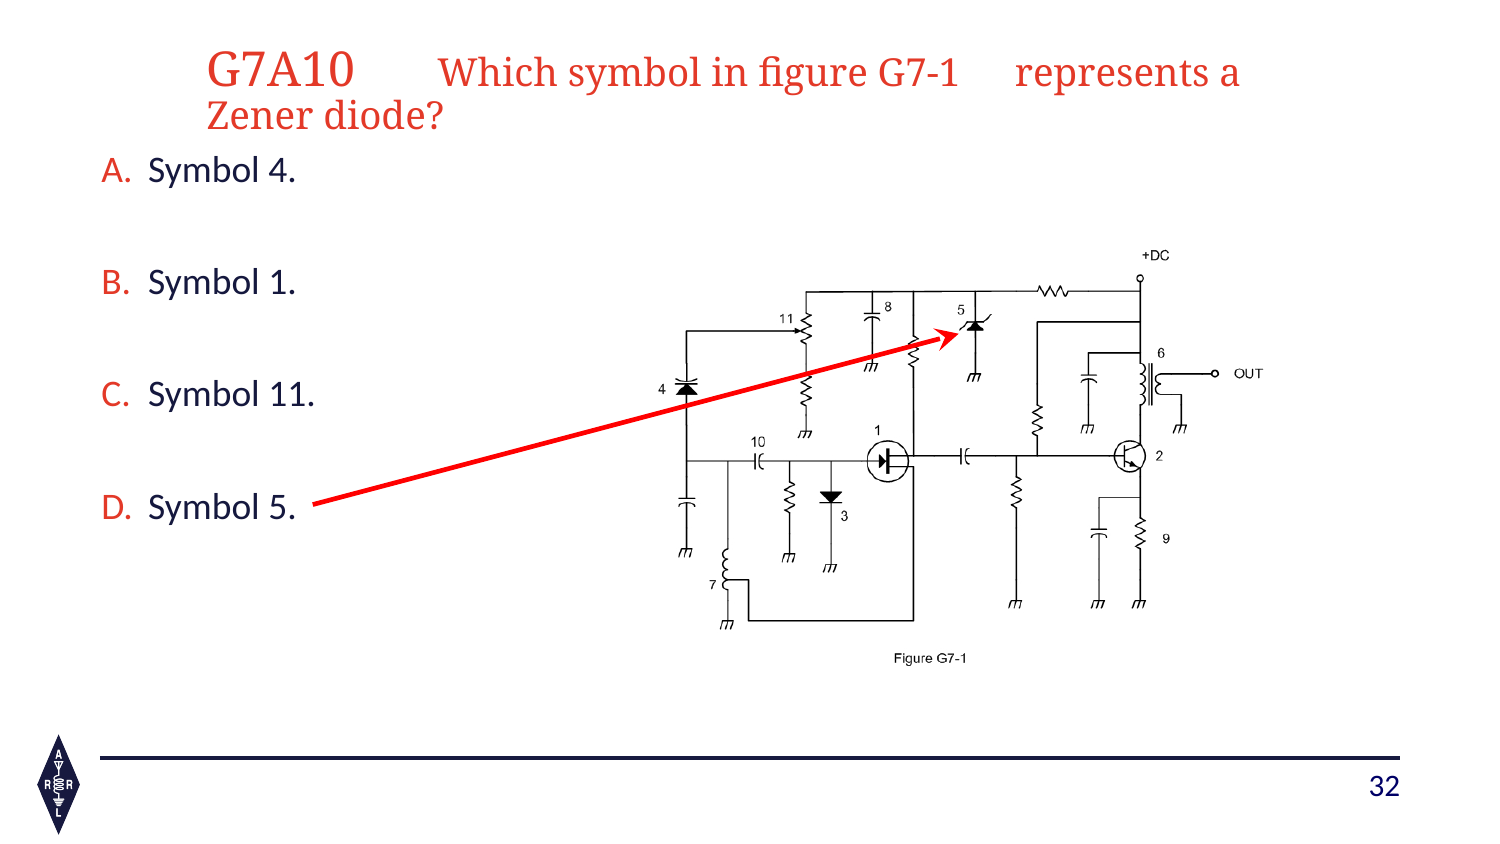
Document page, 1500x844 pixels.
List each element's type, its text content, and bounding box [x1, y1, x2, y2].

slide_number 32 [1302, 761, 1400, 807]
title G7A10 Which symbol in figure G7-1 represents a Zener diode? [206, 39, 1270, 144]
picture [563, 187, 1325, 735]
picture [37, 734, 80, 835]
list Symbol 4. Symbol 1. Symbol 11. Symbol 5. [101, 144, 1400, 741]
